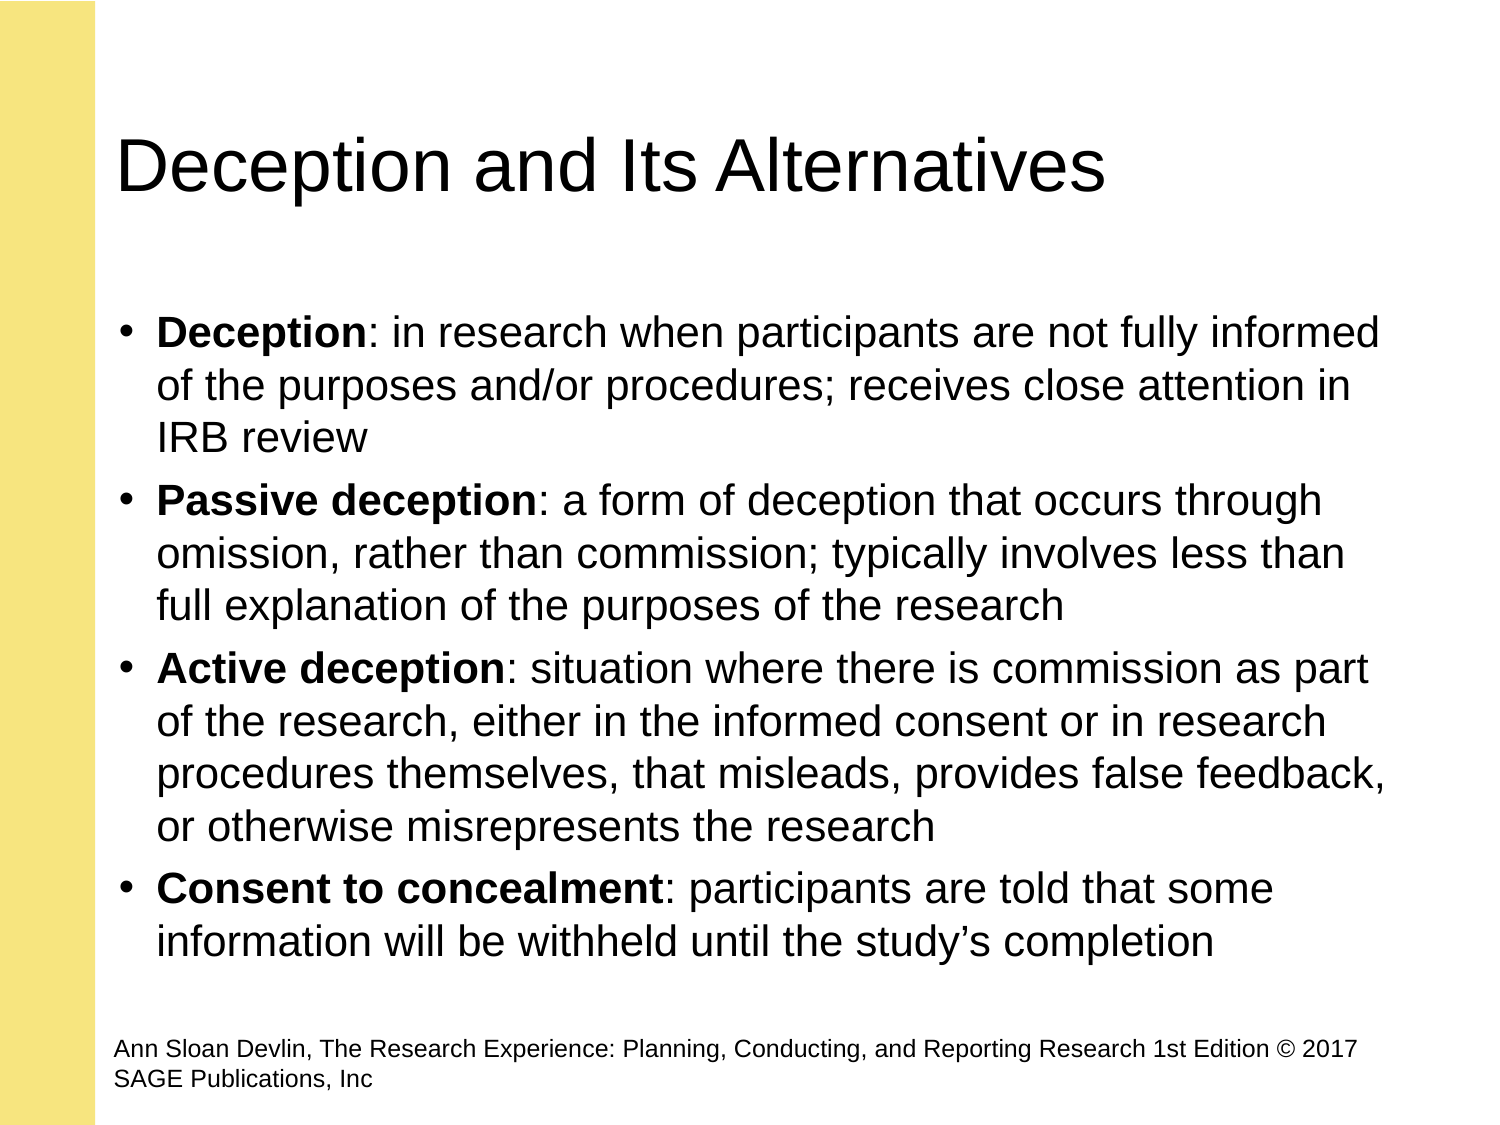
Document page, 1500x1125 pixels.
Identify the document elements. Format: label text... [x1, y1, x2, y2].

title Deception and Its Alternatives [100, 108, 1142, 226]
list Deception: in research when participants are not fully informed of the purposes and/or procedures; receives close attention in IRB review Passive deception: a form of deception that occurs through omission, rather than commission; typically involves less than full explanation of the purposes of the research Active deception: situation where there is commission as part of the research, either in the informed consent or in research procedures themselves, that misleads, provides false feedback, or otherwise misrepresents the research Consent to concealment: participants are told that some information will be withheld until the study’s completion [96, 296, 1418, 973]
picture [0, 1, 96, 1125]
